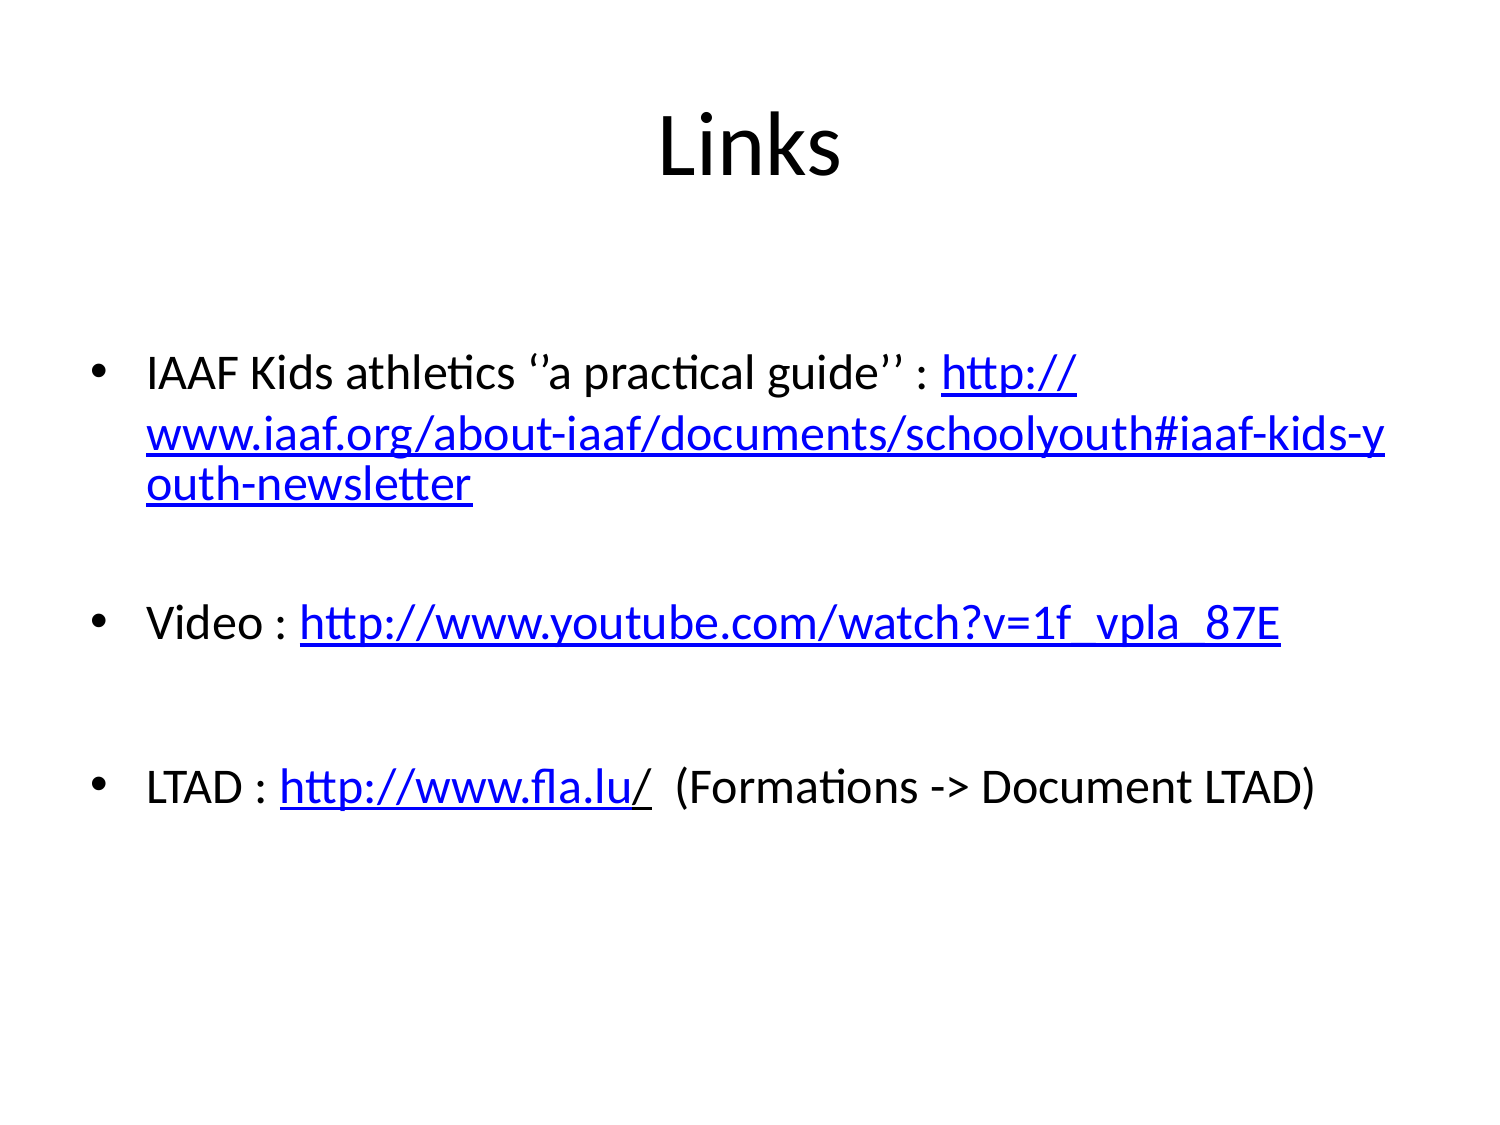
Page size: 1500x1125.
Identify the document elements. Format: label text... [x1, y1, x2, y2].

list IAAF Kids athletics ‘’a practical guide’’ : http://www.iaaf.org/about-iaaf/documents/schoolyouth#iaaf-kids-youth-newsletter Video : http://www.youtube.com/watch?v=1f_vpla_87E LTAD : http://www.fla.lu/ (Formations -> Document LTAD) [75, 262, 1425, 1005]
title Links [75, 45, 1425, 233]
